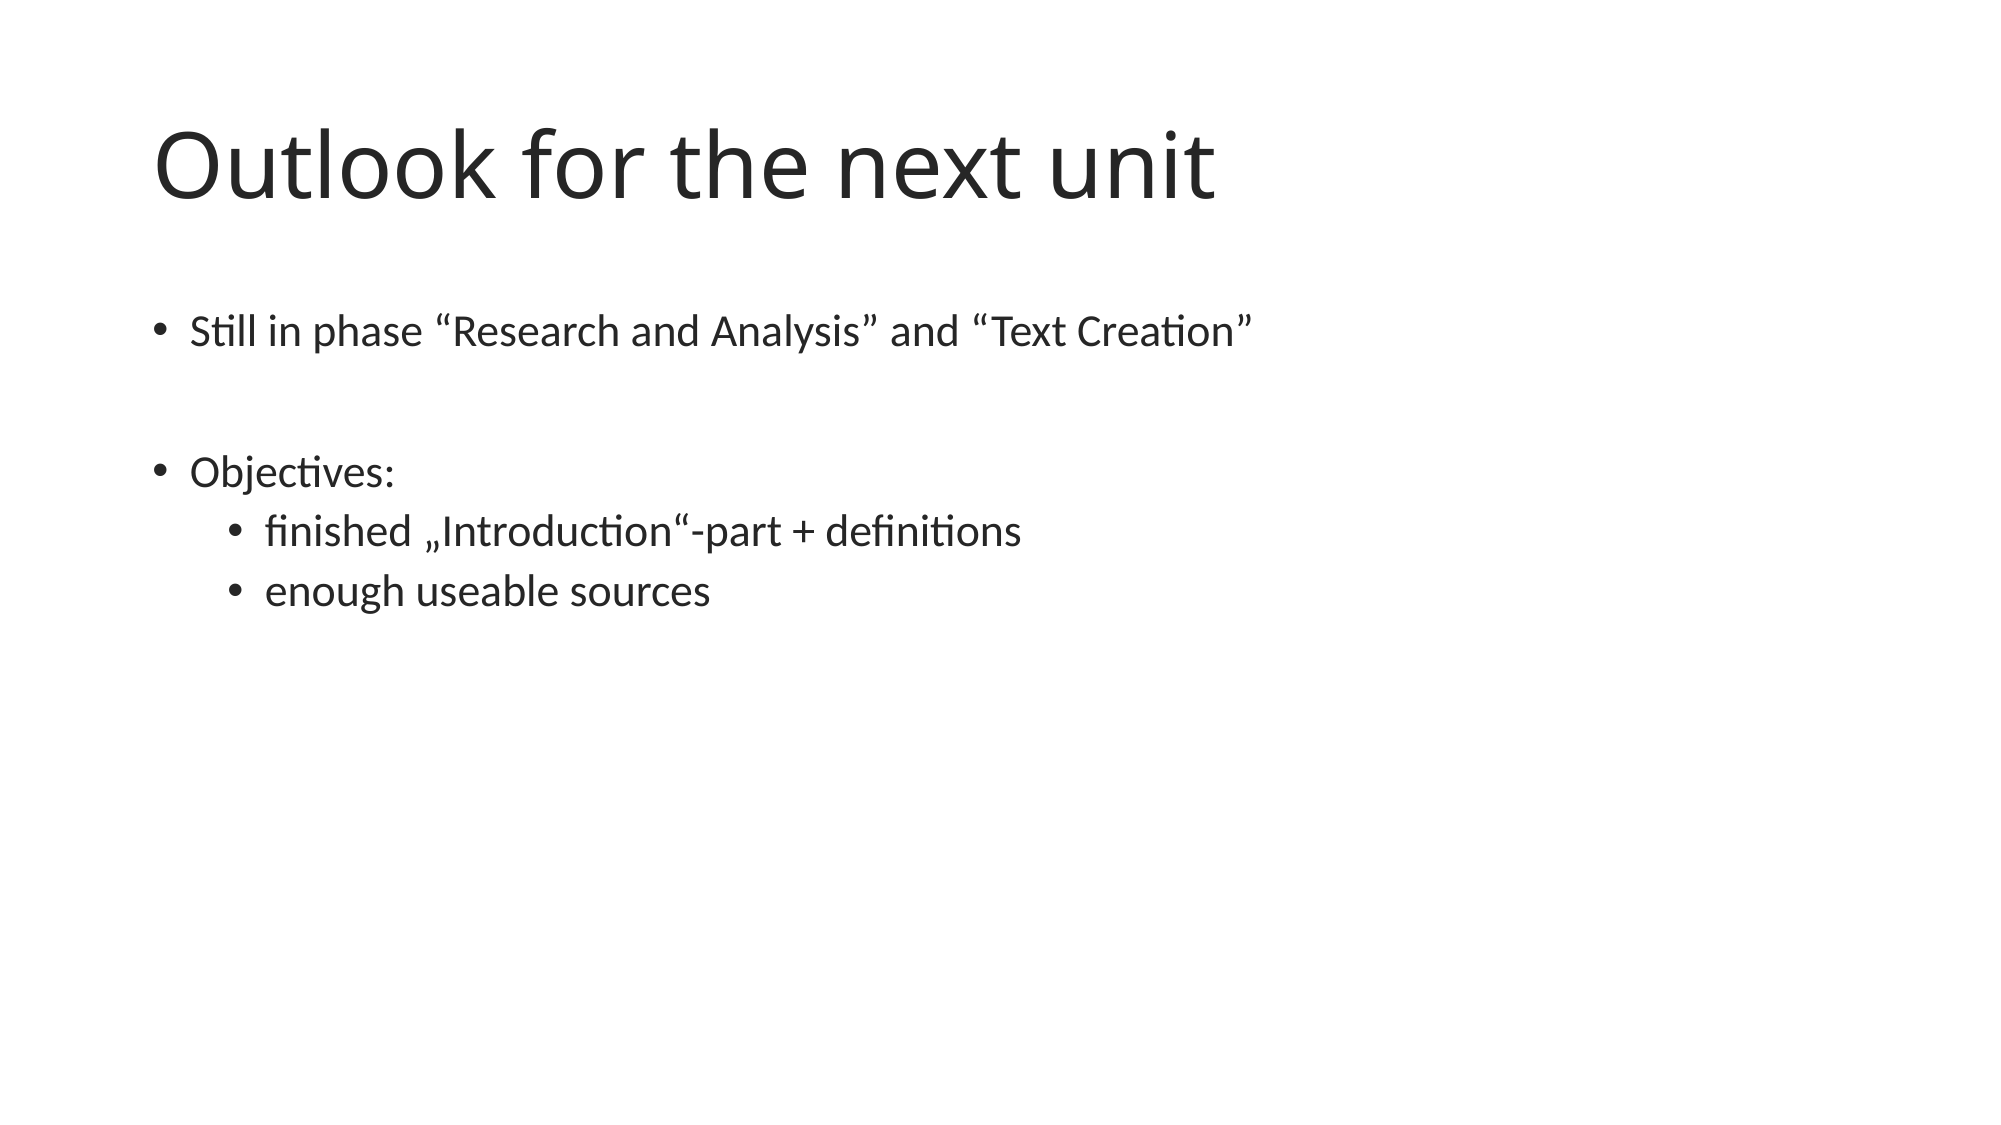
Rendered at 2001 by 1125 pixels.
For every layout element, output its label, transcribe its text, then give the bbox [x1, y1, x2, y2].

title Outlook for the next unit [137, 59, 1863, 278]
list Still in phase “Research and Analysis” and “Text Creation” Objectives: finished „Introduction“-part + definitions enough useable sources [137, 299, 1863, 1014]
